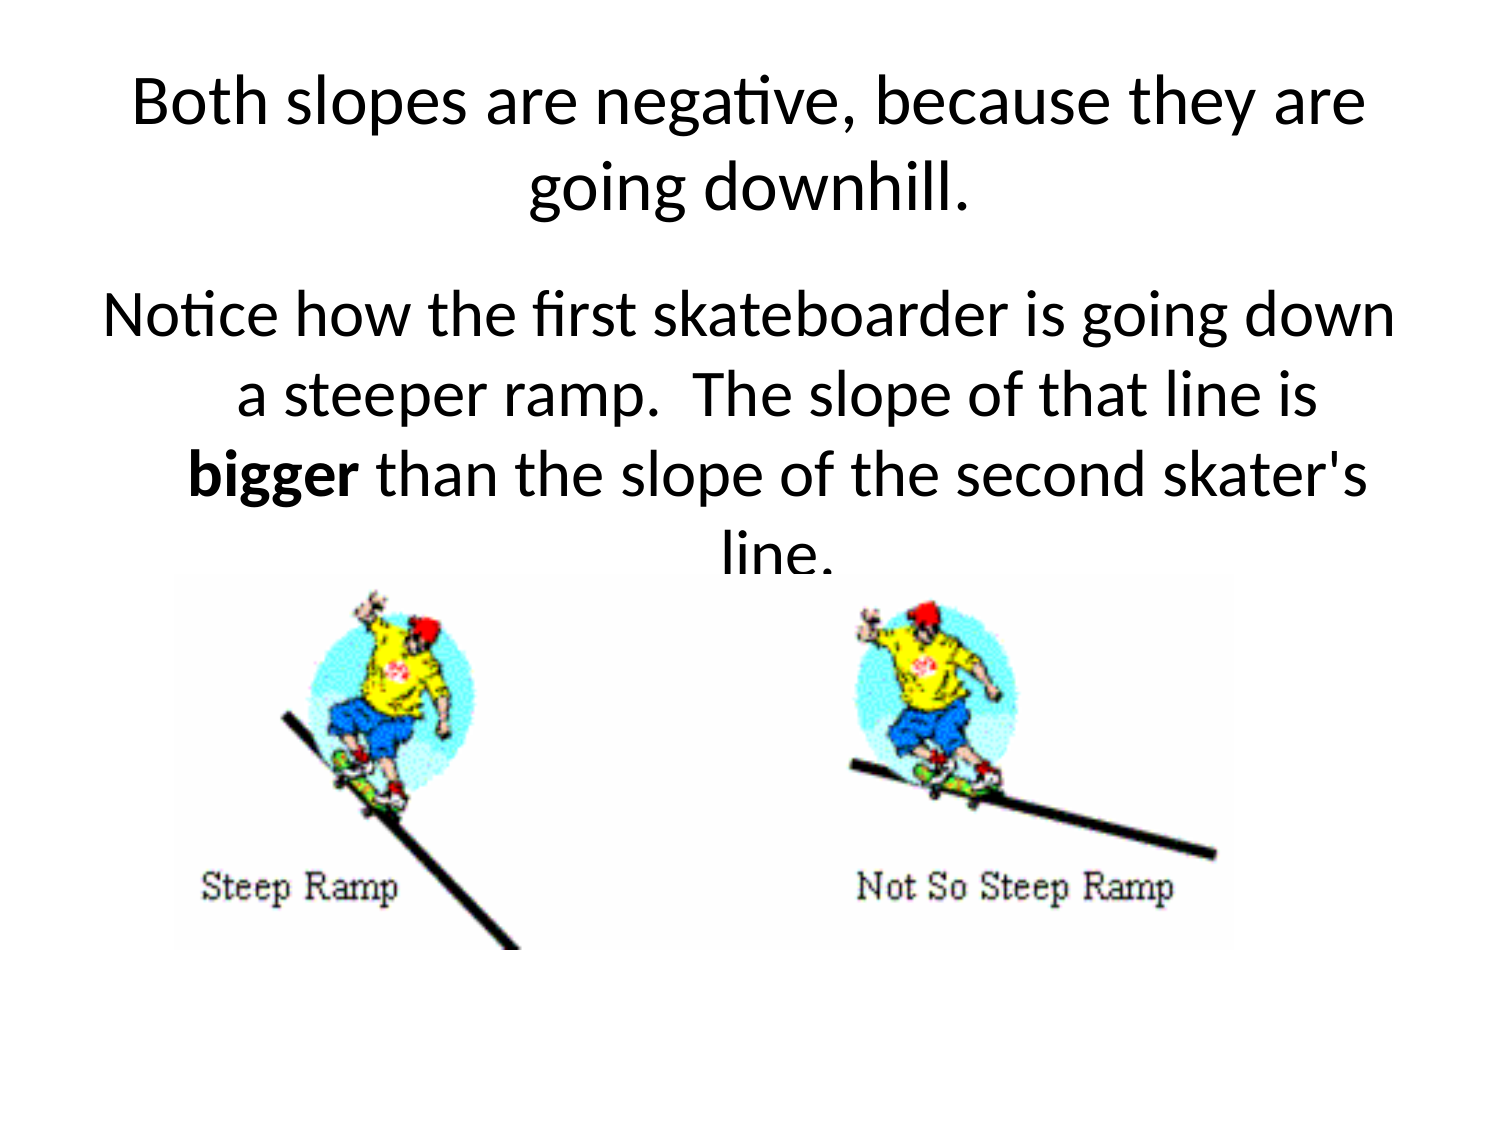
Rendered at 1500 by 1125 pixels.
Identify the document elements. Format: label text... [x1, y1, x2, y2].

picture [174, 574, 1234, 951]
title Both slopes are negative, because they are going downhill. [75, 45, 1425, 233]
list Notice how the first skateboarder is going down a steeper ramp. The slope of that line is bigger than the slope of the second skater's line. [75, 262, 1425, 1005]
